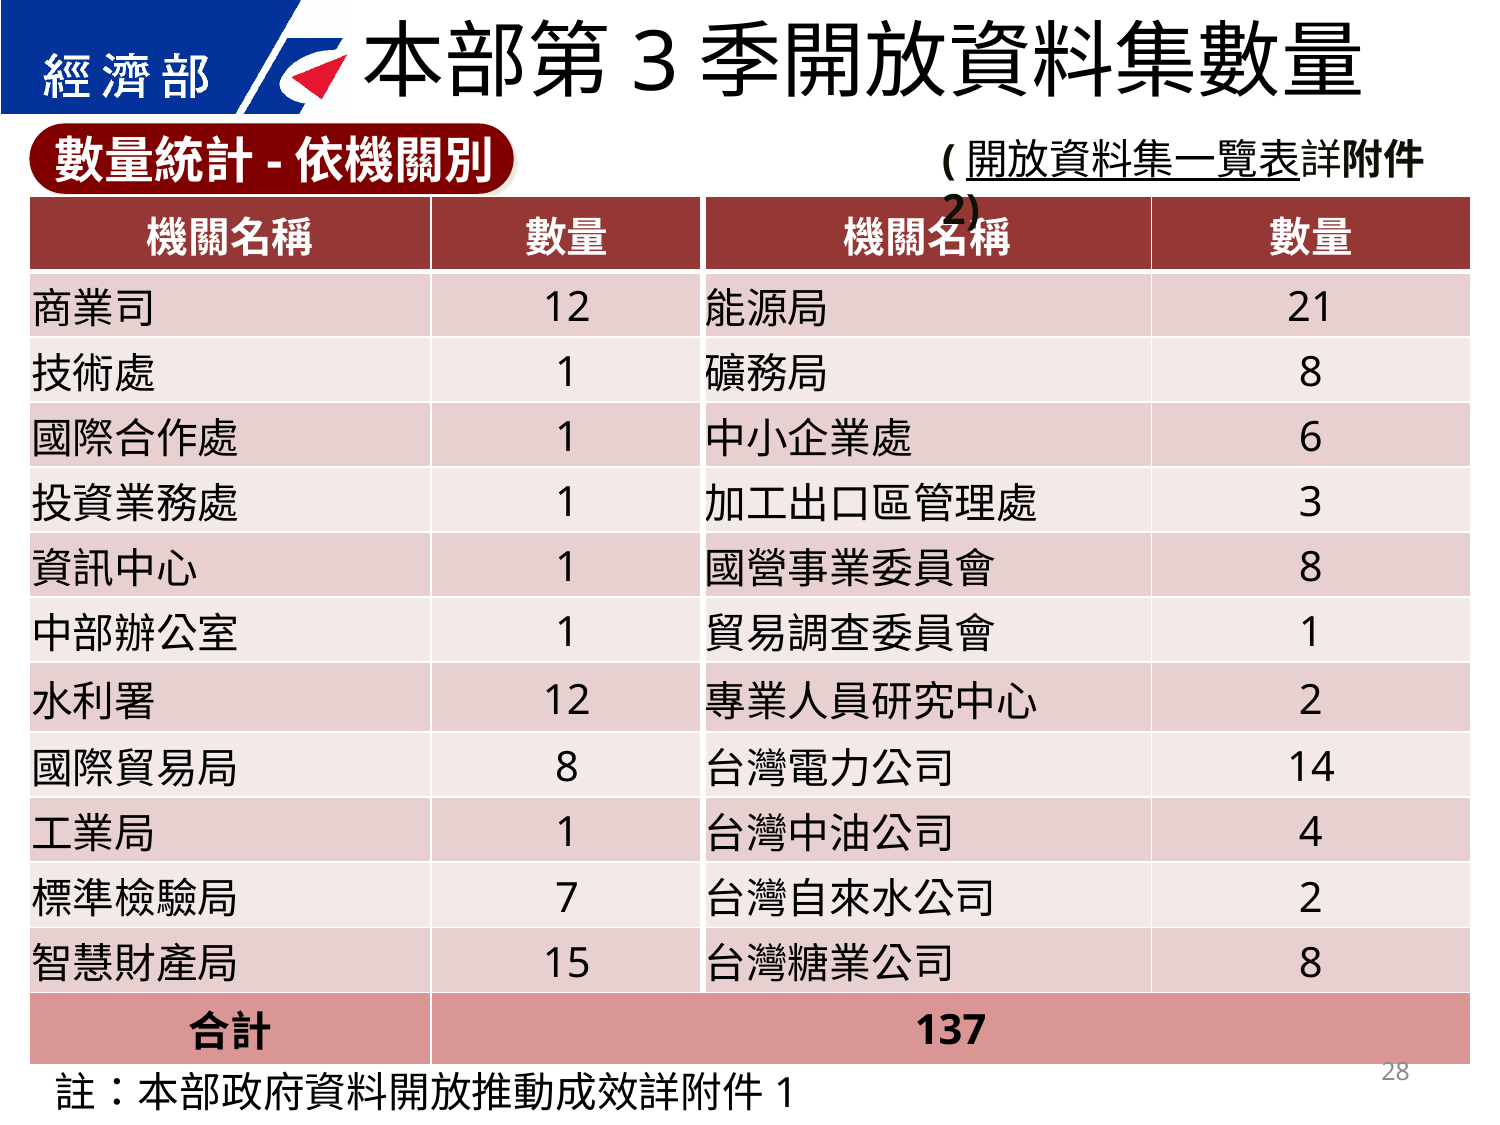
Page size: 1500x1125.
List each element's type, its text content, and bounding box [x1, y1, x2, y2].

table_cell 貿易調查委員會 [706, 598, 1151, 661]
table_cell 12 [432, 274, 700, 336]
table_cell 中部辦公室 [30, 598, 430, 661]
table_cell 14 [1152, 733, 1470, 796]
table_cell 專業人員研究中心 [706, 663, 1151, 731]
table_cell 智慧財產局 [30, 928, 430, 992]
table_cell 15 [432, 928, 700, 992]
table_cell 8 [1152, 928, 1470, 992]
table_cell 7 [432, 863, 700, 927]
table_cell 8 [432, 733, 700, 796]
table_cell 台灣中油公司 [706, 798, 1151, 861]
table_cell 水利署 [30, 663, 430, 731]
text_box 註：本部政府資料開放推動成效詳附件1 [39, 1058, 814, 1124]
table_header 數量 [1152, 241, 1470, 269]
table_cell 礦務局 [706, 338, 1151, 401]
table_cell 台灣電力公司 [706, 733, 1151, 796]
table_cell 2 [1152, 863, 1470, 927]
table_cell 1 [432, 338, 700, 401]
table_cell 中小企業處 [706, 403, 1151, 466]
table_cell 標準檢驗局 [30, 863, 430, 927]
table_cell 1 [432, 533, 700, 596]
table_cell 台灣自來水公司 [706, 863, 1151, 927]
text_box (開放資料集一覽表詳附件2) [927, 125, 1471, 241]
table_cell 國際合作處 [30, 403, 430, 466]
table_cell 資訊中心 [30, 533, 430, 596]
table_header 機關名稱 [30, 197, 430, 269]
table_cell 技術處 [30, 338, 430, 401]
table_header 數量 [432, 197, 700, 269]
table_cell 商業司 [30, 274, 430, 336]
table_cell 1 [1152, 598, 1470, 661]
table_cell 能源局 [706, 274, 1151, 336]
table_cell 1 [432, 598, 700, 661]
table_cell 合計 [30, 993, 430, 1064]
table_cell 1 [432, 468, 700, 531]
table_cell 137 [432, 993, 1470, 1064]
table_cell 12 [432, 663, 700, 731]
text_box 數量統計-依機關別 [29, 123, 514, 194]
table_cell 1 [432, 403, 700, 466]
table_cell 4 [1152, 798, 1470, 861]
table_cell 工業局 [30, 798, 430, 861]
table_cell 1 [432, 798, 700, 861]
table_cell 6 [1152, 403, 1470, 466]
slide_number 28 [1074, 1042, 1425, 1103]
table_cell 3 [1152, 468, 1470, 531]
table_cell 8 [1152, 338, 1470, 401]
table_cell 投資業務處 [30, 468, 430, 531]
table_header 機關名稱 [706, 197, 1151, 269]
text_box 本部第3季開放資料集數量 [0, 0, 1500, 114]
table_cell 台灣糖業公司 [706, 928, 1151, 992]
table_cell 國際貿易局 [30, 733, 430, 796]
table_cell 加工出口區管理處 [706, 468, 1151, 531]
table_cell 21 [1152, 274, 1470, 336]
table_cell 8 [1152, 533, 1470, 596]
table_cell 2 [1152, 663, 1470, 731]
table_cell 國營事業委員會 [706, 533, 1151, 596]
